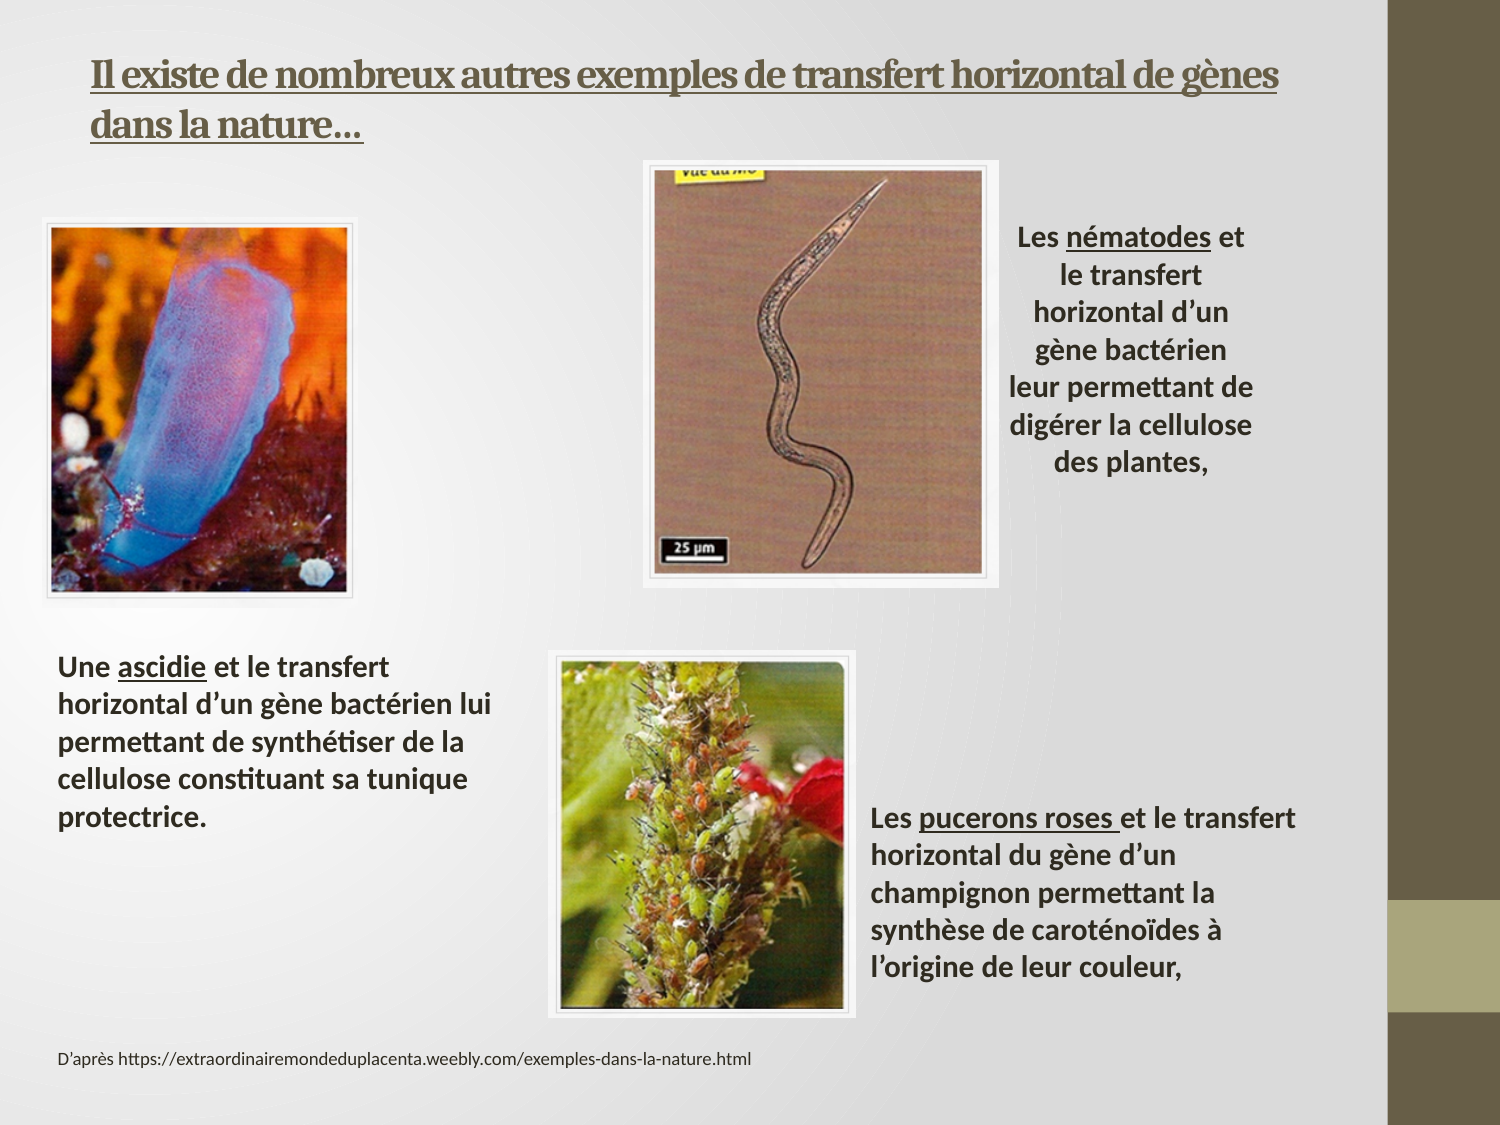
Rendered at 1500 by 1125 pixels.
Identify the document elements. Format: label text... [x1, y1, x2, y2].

text_box Les pucerons roses et le transfert horizontal du gène d’un champignon permettant la synthèse de caroténoïdes à l’origine de leur couleur, [868, 789, 1320, 992]
text_box D’après https://extraordinairemondeduplacenta.weebly.com/exemples-dans-la-nature.html [42, 1038, 1235, 1077]
title Il existe de nombreux autres exemples de transfert horizontal de gènes dans la nature… [75, 45, 1325, 149]
picture [548, 650, 857, 1019]
text_box Les nématodes et le transfert horizontal d’un gène bactérien leur permettant de digérer la cellulose des plantes, [1010, 209, 1270, 486]
picture [42, 216, 359, 609]
picture [643, 160, 999, 589]
text_box Une ascidie et le transfert horizontal d’un gène bactérien lui permettant de synthétiser de la cellulose constituant sa tunique protectrice. [42, 638, 524, 841]
